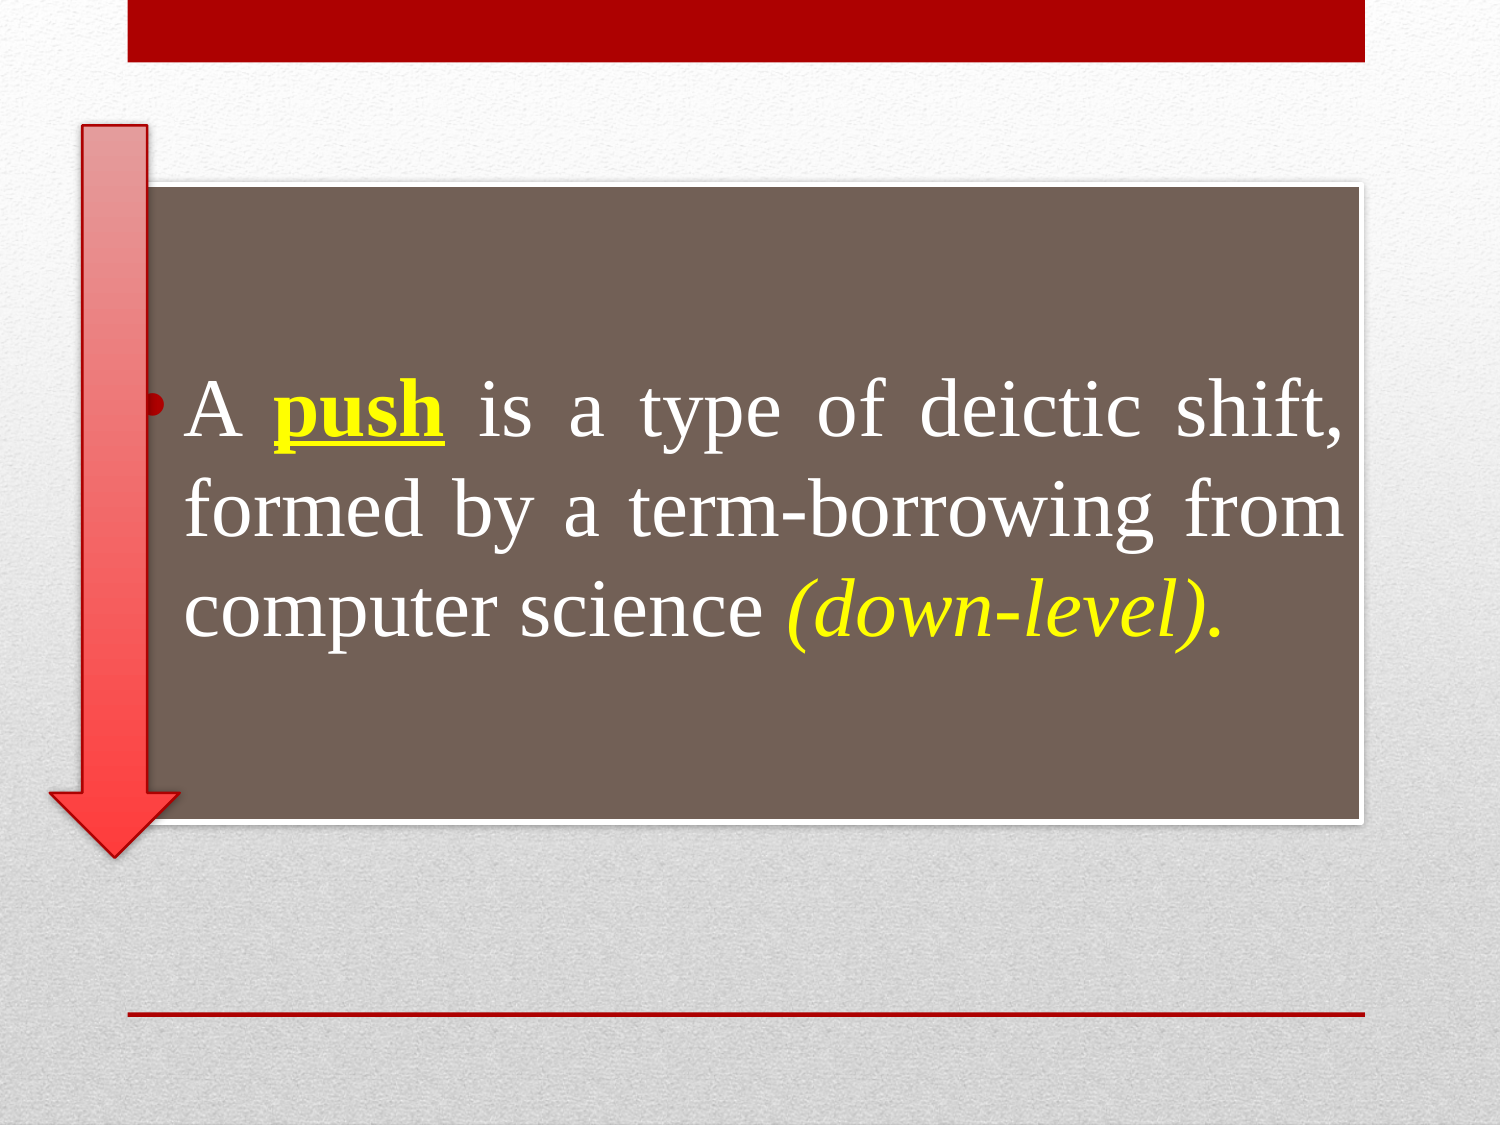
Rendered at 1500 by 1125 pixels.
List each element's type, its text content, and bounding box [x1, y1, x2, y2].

list A push is a type of deictic shift, formed by a term-borrowing from computer science (down-level). [155, 182, 1364, 825]
text_box [48, 124, 181, 859]
